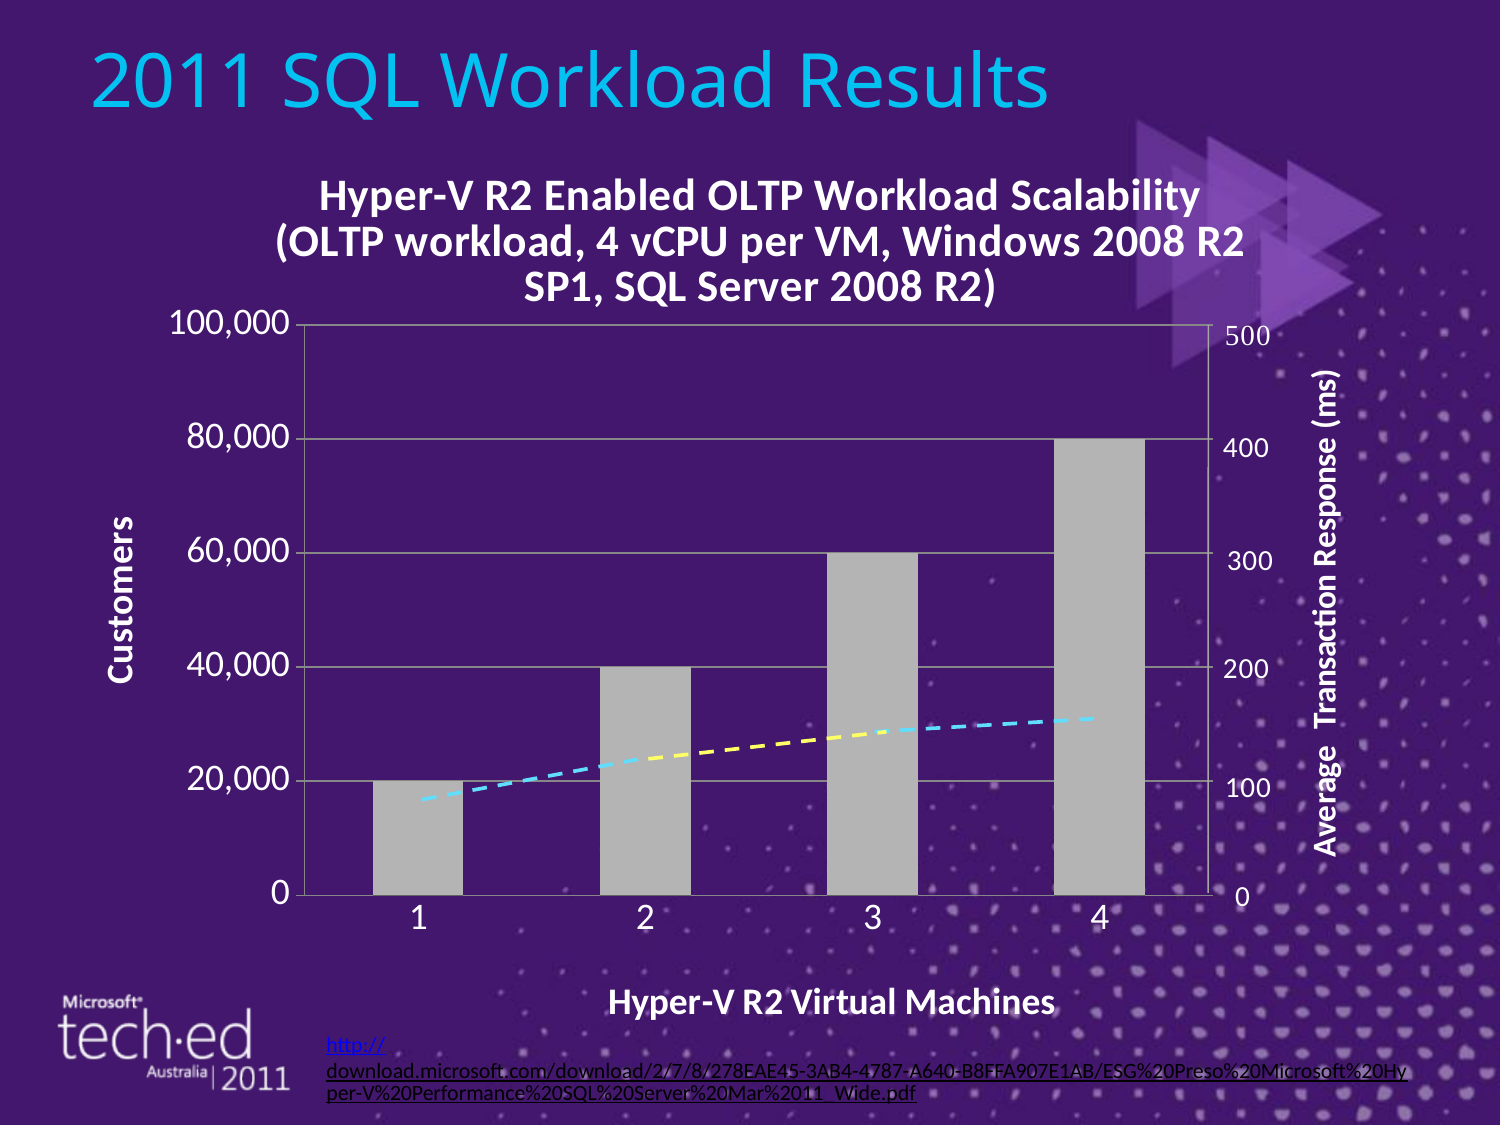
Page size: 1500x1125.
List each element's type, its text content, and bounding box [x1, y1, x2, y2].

text_box http://download.microsoft.com/download/2/7/8/278EAE45-3AB4-4787-A640-B8FFA907E1AB/ESG%20Preso%20Microsoft%20Hyper-V%20Performance%20SQL%20Server%20Mar%2011_Wide.pdf [311, 1023, 1424, 1117]
chart [76, 160, 1399, 1058]
title 2011 SQL Workload Results [75, 0, 1425, 172]
picture [0, 0, 1500, 1125]
